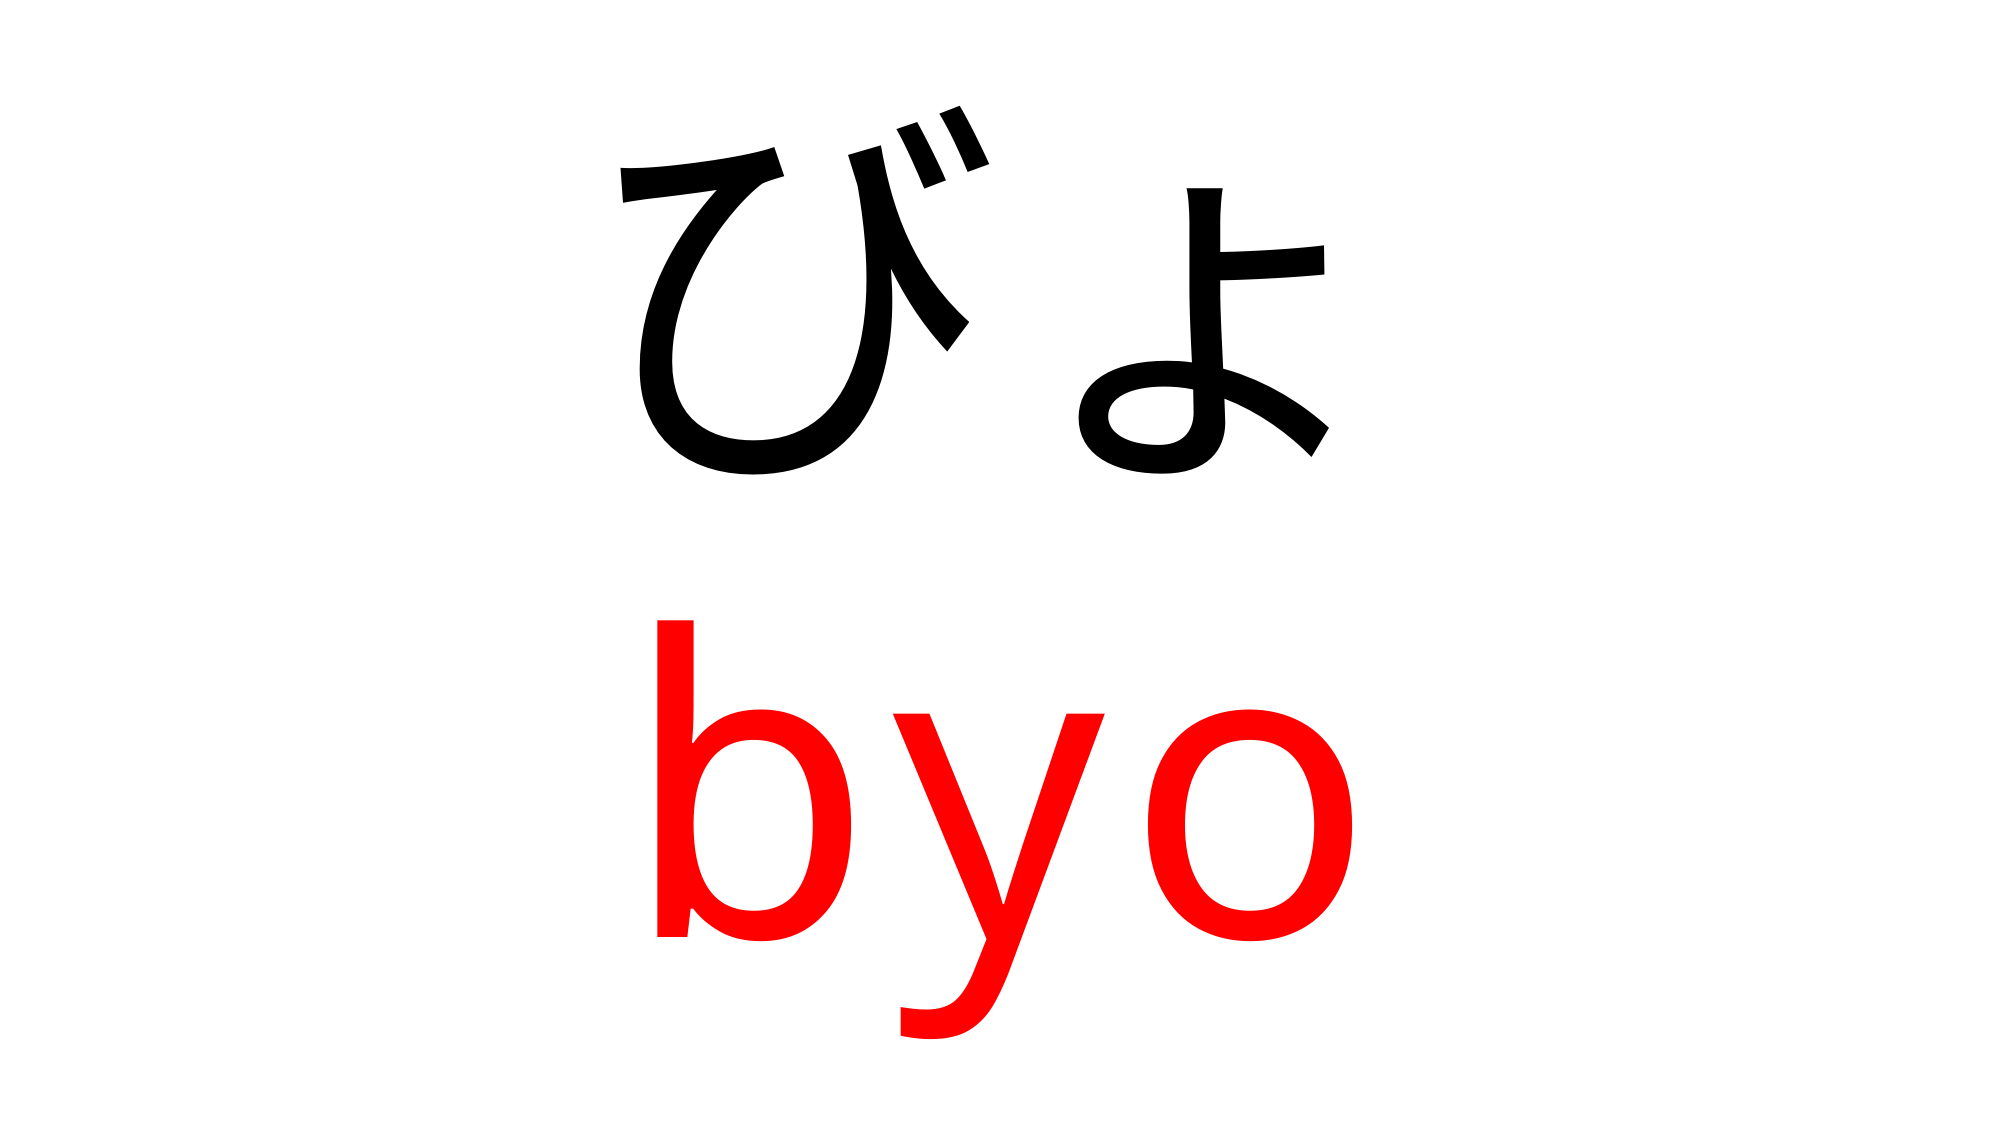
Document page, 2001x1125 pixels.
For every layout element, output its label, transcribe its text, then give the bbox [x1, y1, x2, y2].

title びょ [249, 71, 1750, 545]
text_box byo [249, 562, 1750, 1036]
